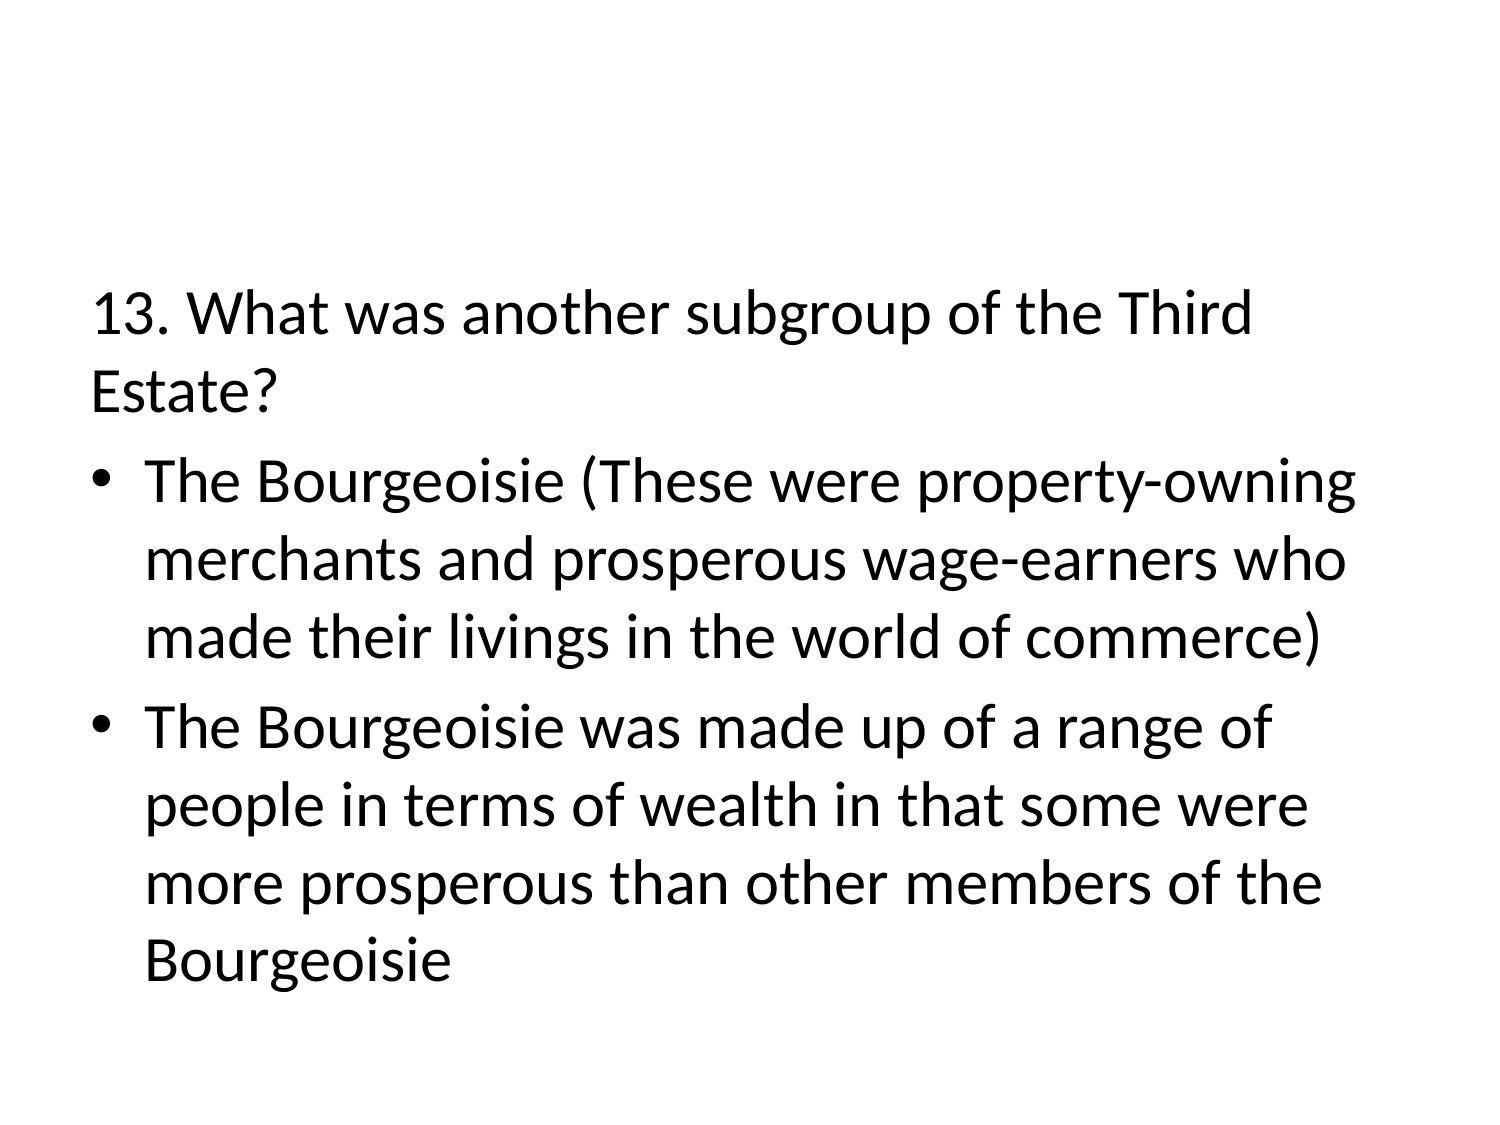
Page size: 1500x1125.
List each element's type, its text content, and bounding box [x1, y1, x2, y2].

list 13. What was another subgroup of the Third Estate? The Bourgeoisie (These were property-owning merchants and prosperous wage-earners who made their livings in the world of commerce) The Bourgeoisie was made up of a range of people in terms of wealth in that some were more prosperous than other members of the Bourgeoisie [75, 262, 1425, 1005]
